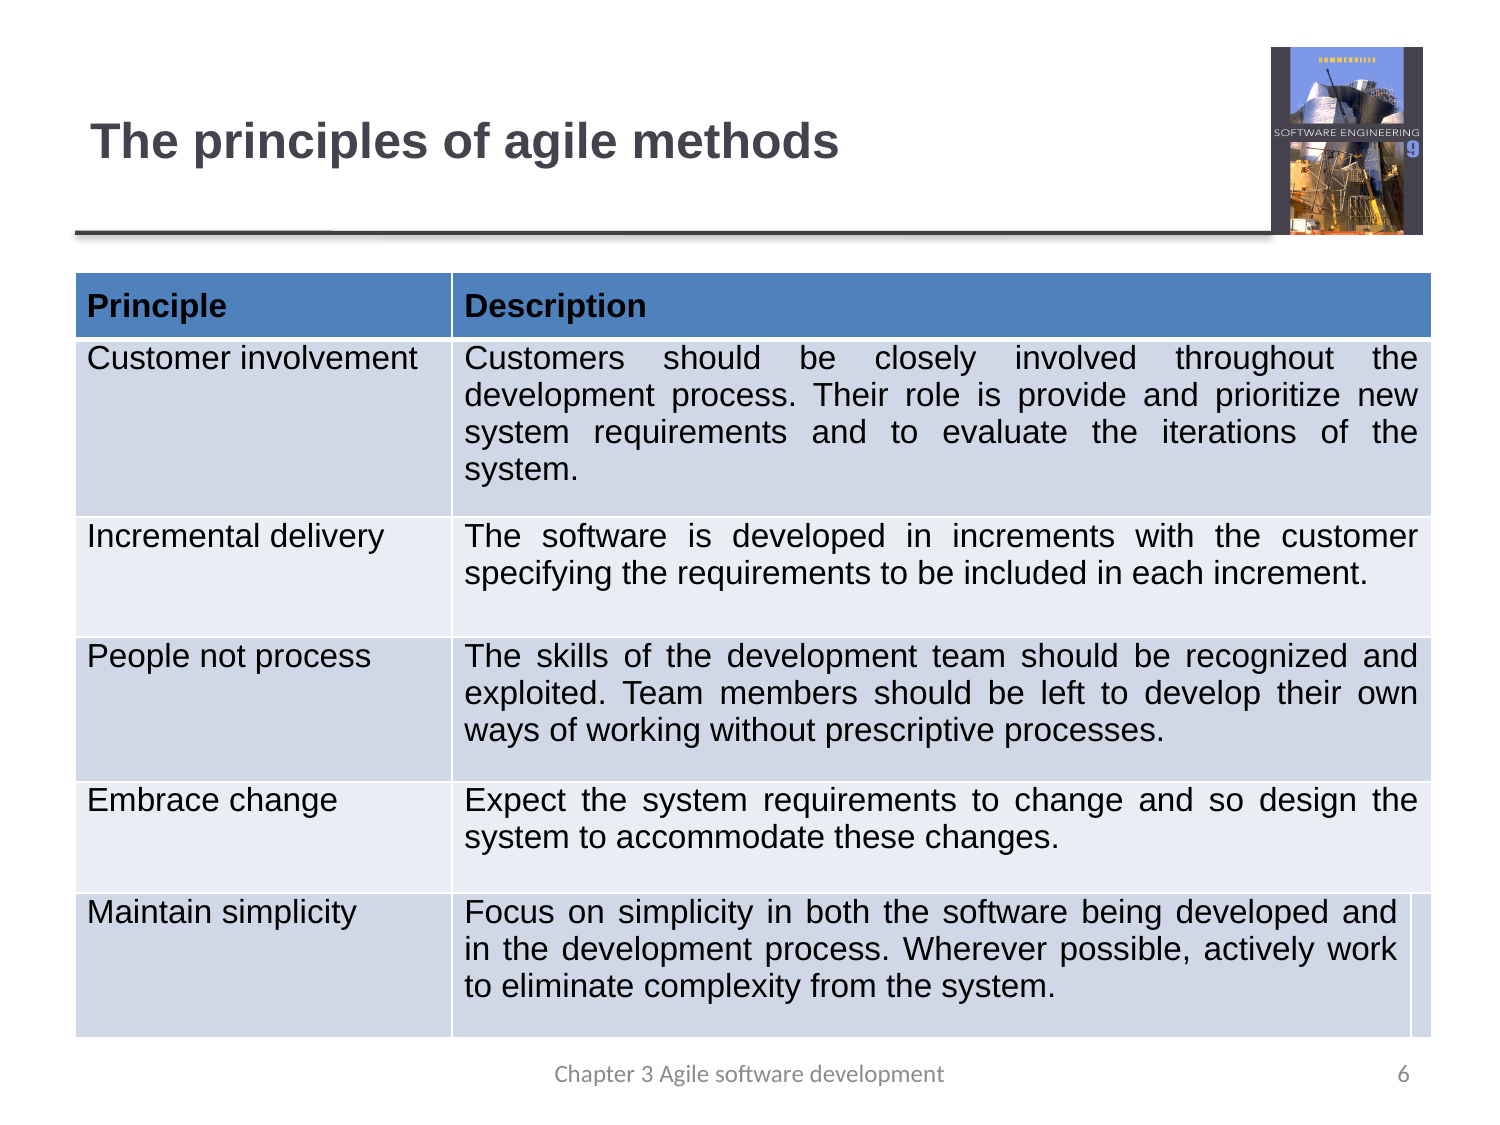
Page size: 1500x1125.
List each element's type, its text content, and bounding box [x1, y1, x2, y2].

picture [1272, 47, 1423, 235]
table_cell Customer involvement [76, 342, 451, 516]
title The principles of agile methods [74, 44, 1272, 233]
table_header Description [453, 273, 1431, 337]
table_cell [1412, 894, 1431, 1037]
table_header Principle [76, 273, 451, 337]
table_cell Maintain simplicity [76, 894, 451, 1037]
footer Chapter 3 Agile software development [512, 1042, 988, 1103]
table_cell The software is developed in increments with the customer specifying the requirements to be included in each increment. [453, 518, 1431, 636]
slide_number 6 [1074, 1042, 1425, 1103]
table_cell Incremental delivery [76, 518, 451, 636]
table_cell Focus on simplicity in both the software being developed and in the development process. Wherever possible, actively work to eliminate complexity from the system. [453, 894, 1410, 1037]
table_cell Expect the system requirements to change and so design the system to accommodate these changes. [453, 783, 1431, 892]
table_cell The skills of the development team should be recognized and exploited. Team members should be left to develop their own ways of working without prescriptive processes. [453, 638, 1431, 781]
table_cell People not process [76, 638, 451, 781]
table_cell Customers should be closely involved throughout the development process. Their role is provide and prioritize new system requirements and to evaluate the iterations of the system. [453, 342, 1431, 516]
table_cell Embrace change [76, 783, 451, 892]
